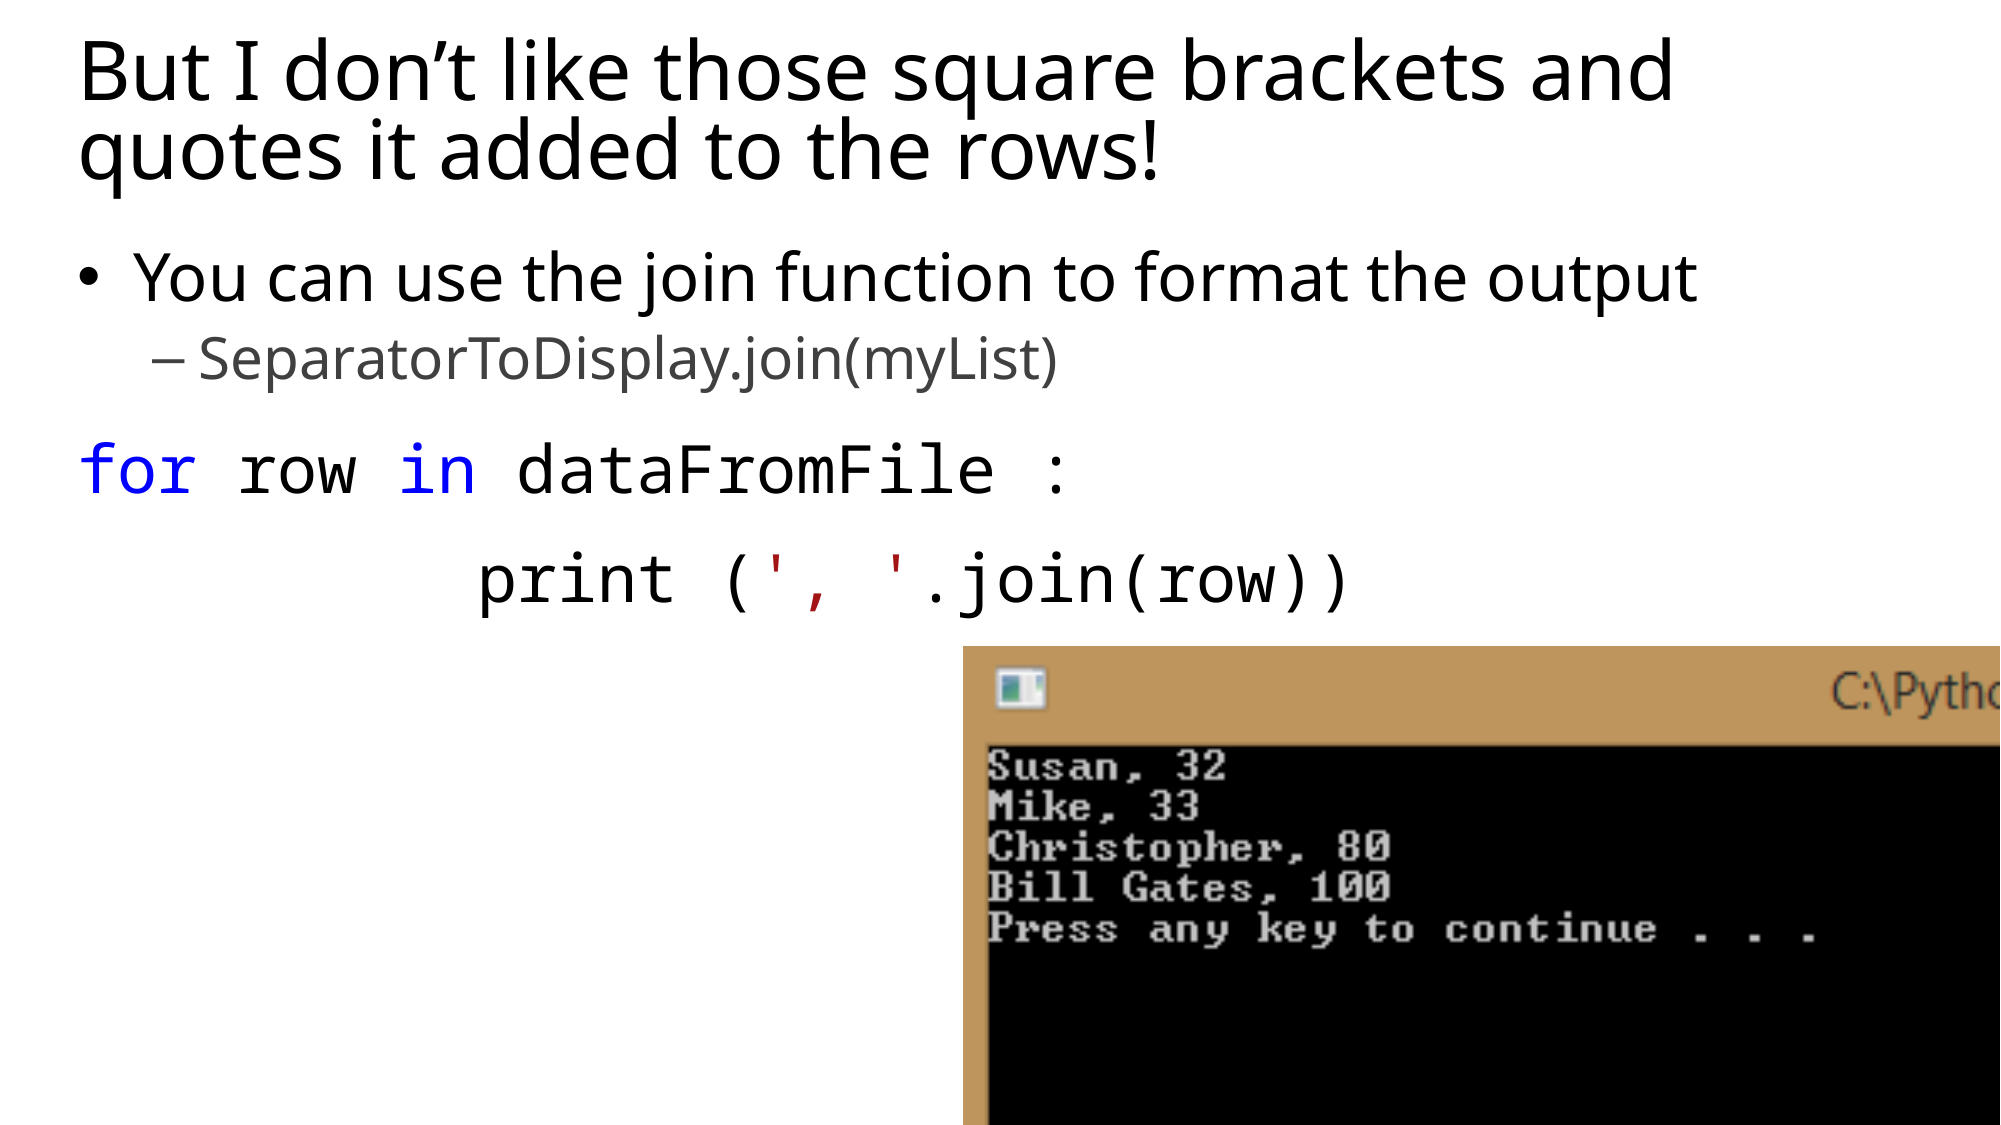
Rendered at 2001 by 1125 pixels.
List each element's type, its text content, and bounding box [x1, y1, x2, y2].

list You can use the join function to format the output SeparatorToDisplay.join(myList) for row in dataFromFile : print (', '.join(row)) [62, 227, 1953, 1096]
picture [962, 646, 2000, 1125]
title But I don’t like those square brackets and quotes it added to the rows! [62, 29, 1953, 205]
